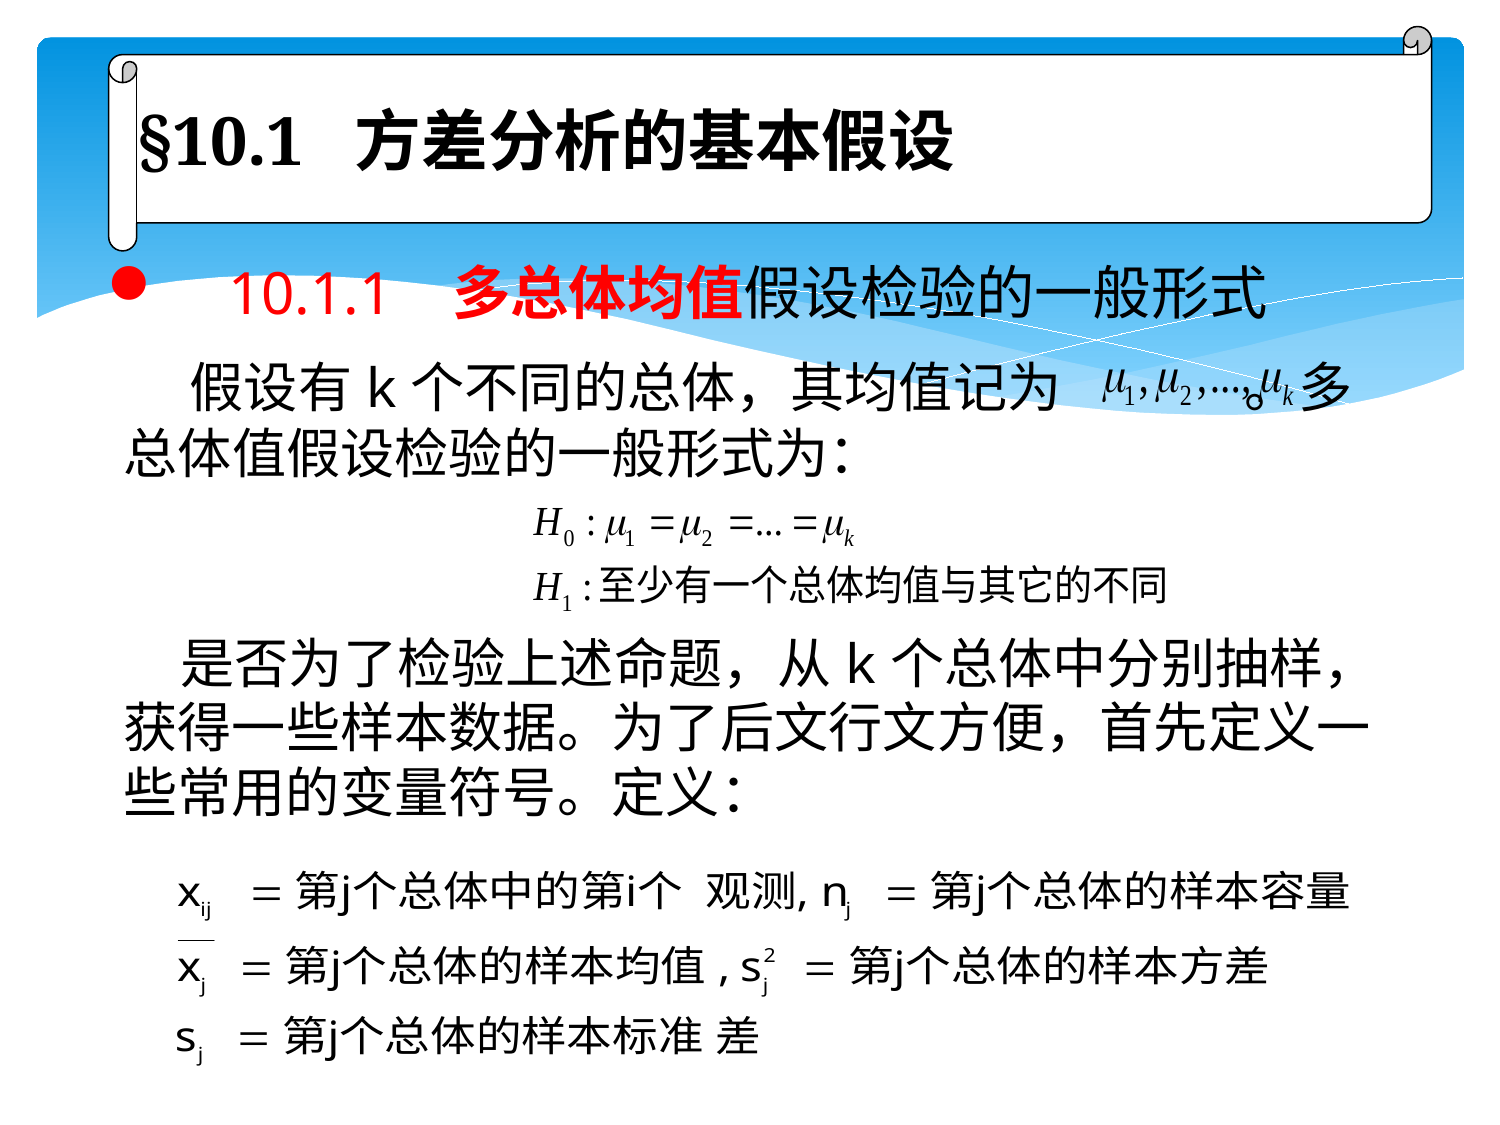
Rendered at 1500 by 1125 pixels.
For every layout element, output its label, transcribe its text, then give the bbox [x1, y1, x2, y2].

text_box 是否为了检验上述命题，从k个总体中分别抽样，获得一些样本数据。为了后文行文方便，首先定义一些常用的变量符号。定义： [108, 621, 1432, 832]
text_box 假设有k个不同的总体，其均值记为 。多总体值假设检验的一般形式为： [108, 341, 1400, 492]
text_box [1092, 341, 1306, 418]
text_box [172, 862, 1369, 1071]
title 10.1.1 多总体均值假设检验的一般形式 [92, 239, 1368, 342]
text_box §10.1 方差分析的基本假设 [108, 26, 1432, 251]
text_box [525, 493, 1176, 622]
